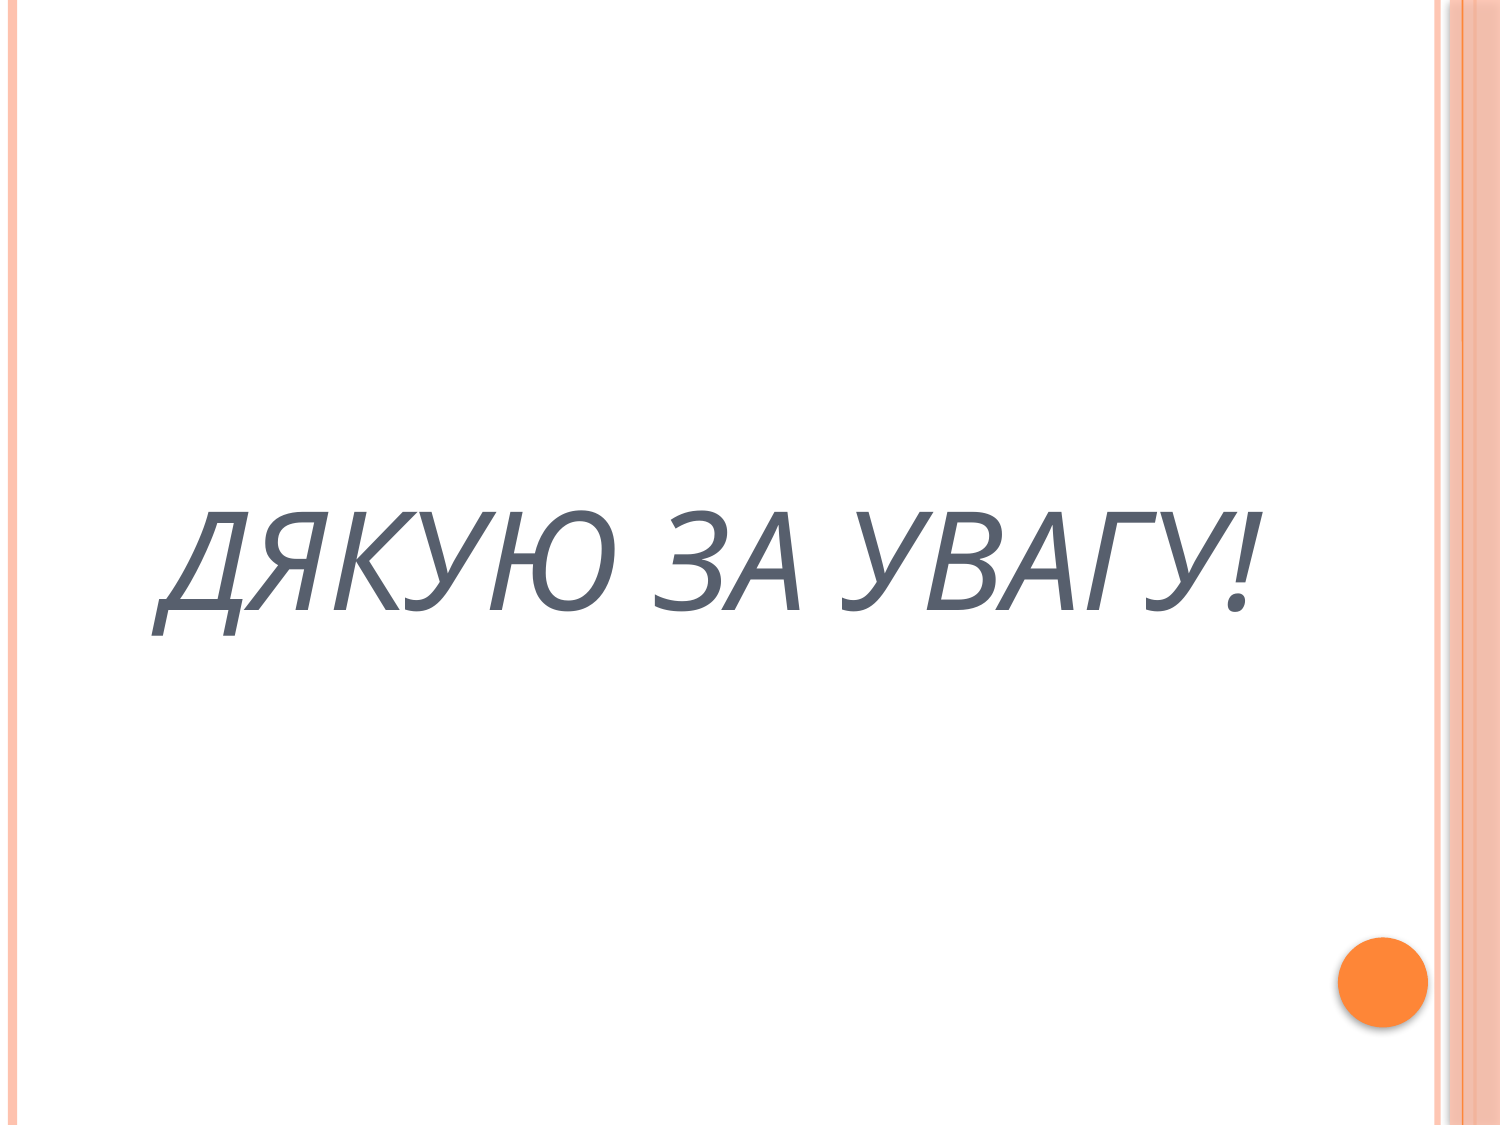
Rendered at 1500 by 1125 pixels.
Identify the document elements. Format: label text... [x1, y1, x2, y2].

title Дякую за увагу! [100, 444, 1326, 646]
